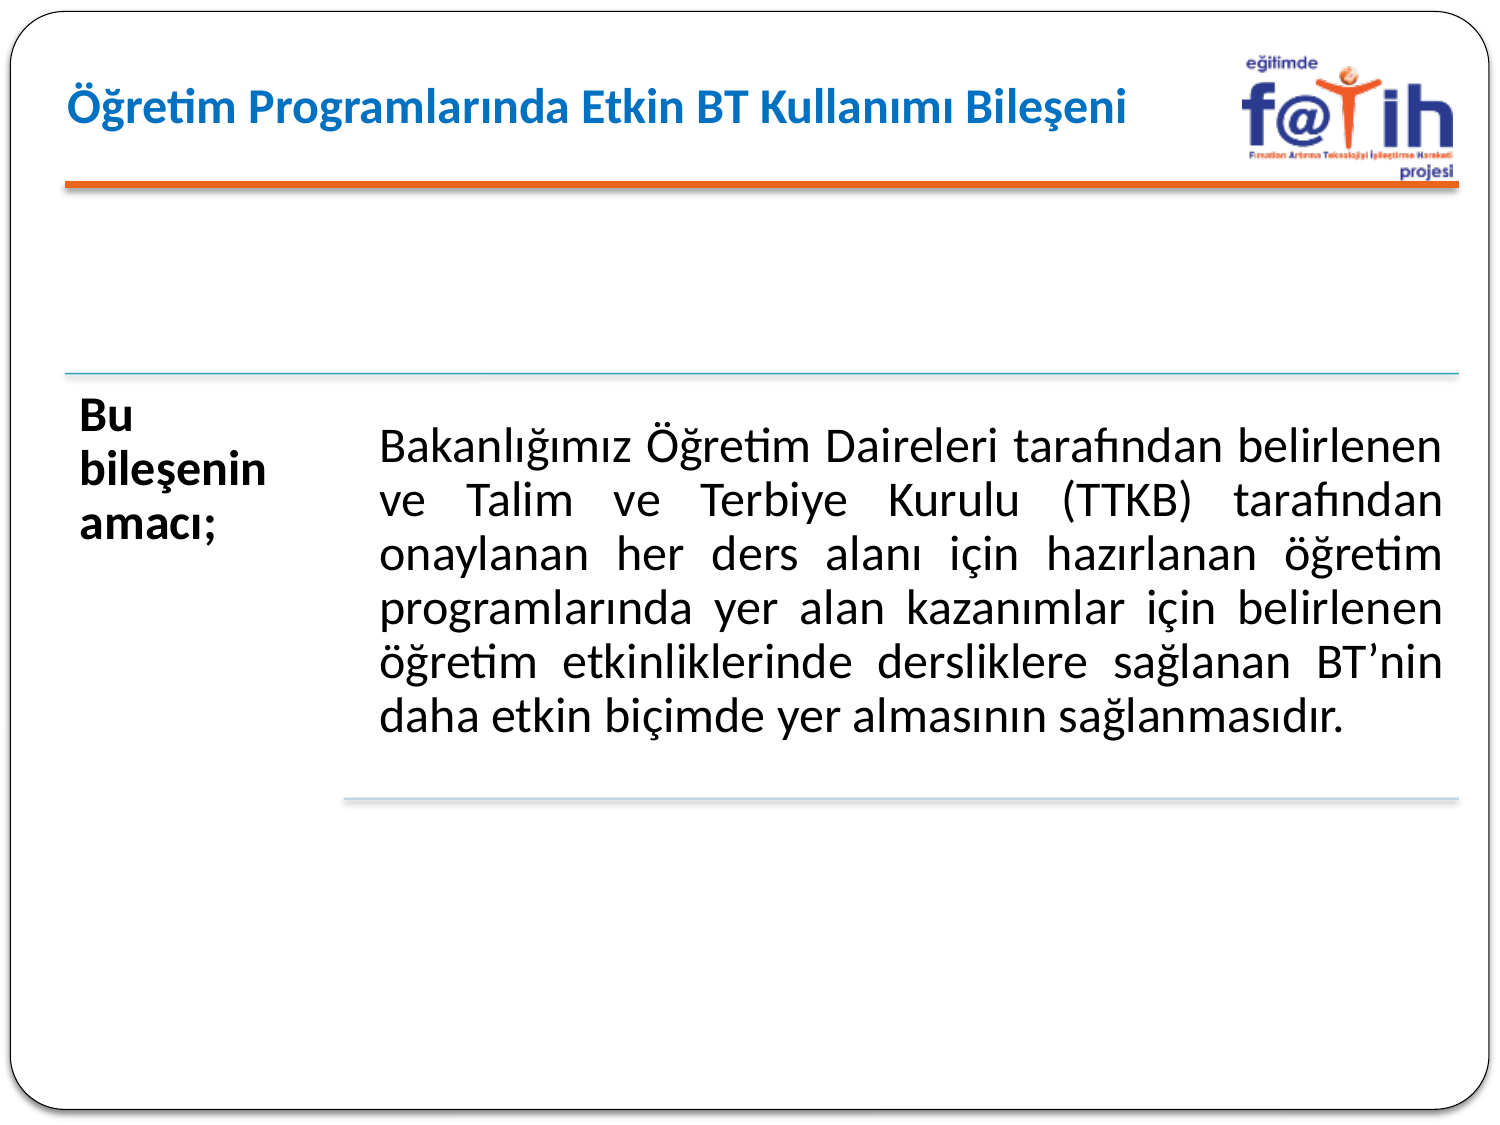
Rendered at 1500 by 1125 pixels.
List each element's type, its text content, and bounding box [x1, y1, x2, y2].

text_box Öğretim Programlarında Etkin BT Kullanımı Bileşeni [53, 66, 1187, 149]
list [64, 373, 1460, 1047]
picture [1242, 54, 1453, 182]
